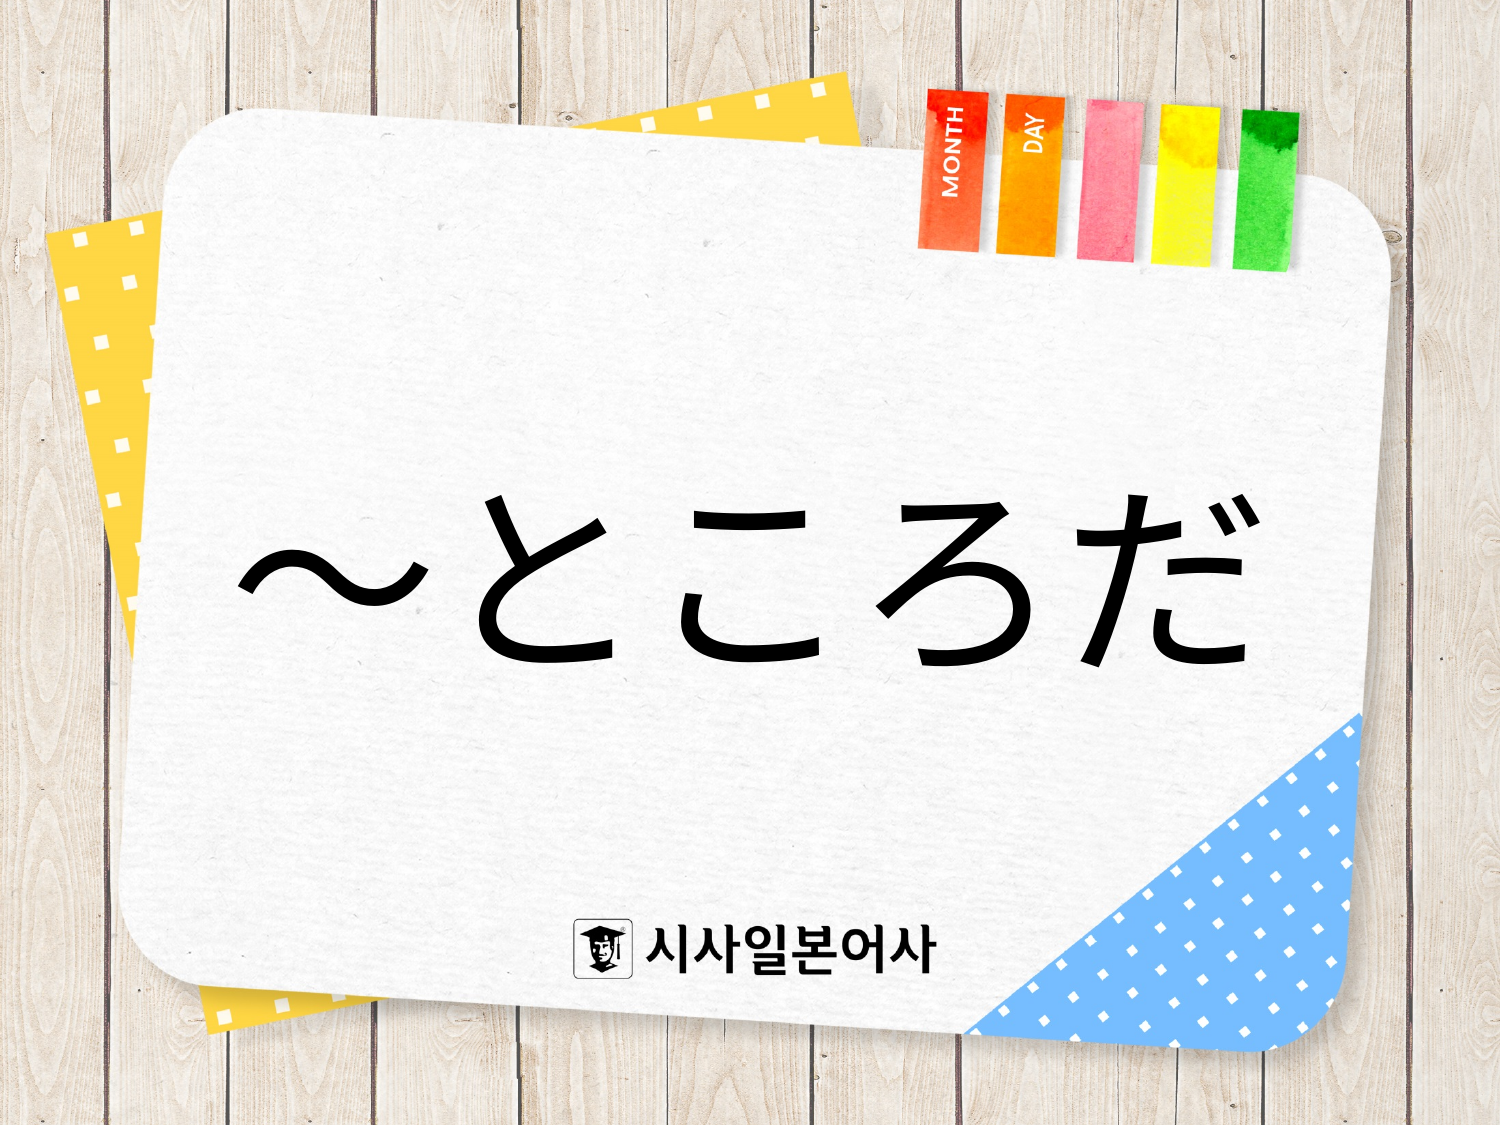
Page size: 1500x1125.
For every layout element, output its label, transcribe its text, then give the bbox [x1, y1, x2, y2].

picture [0, 0, 1500, 1125]
title ～ところだ [75, 338, 1425, 811]
